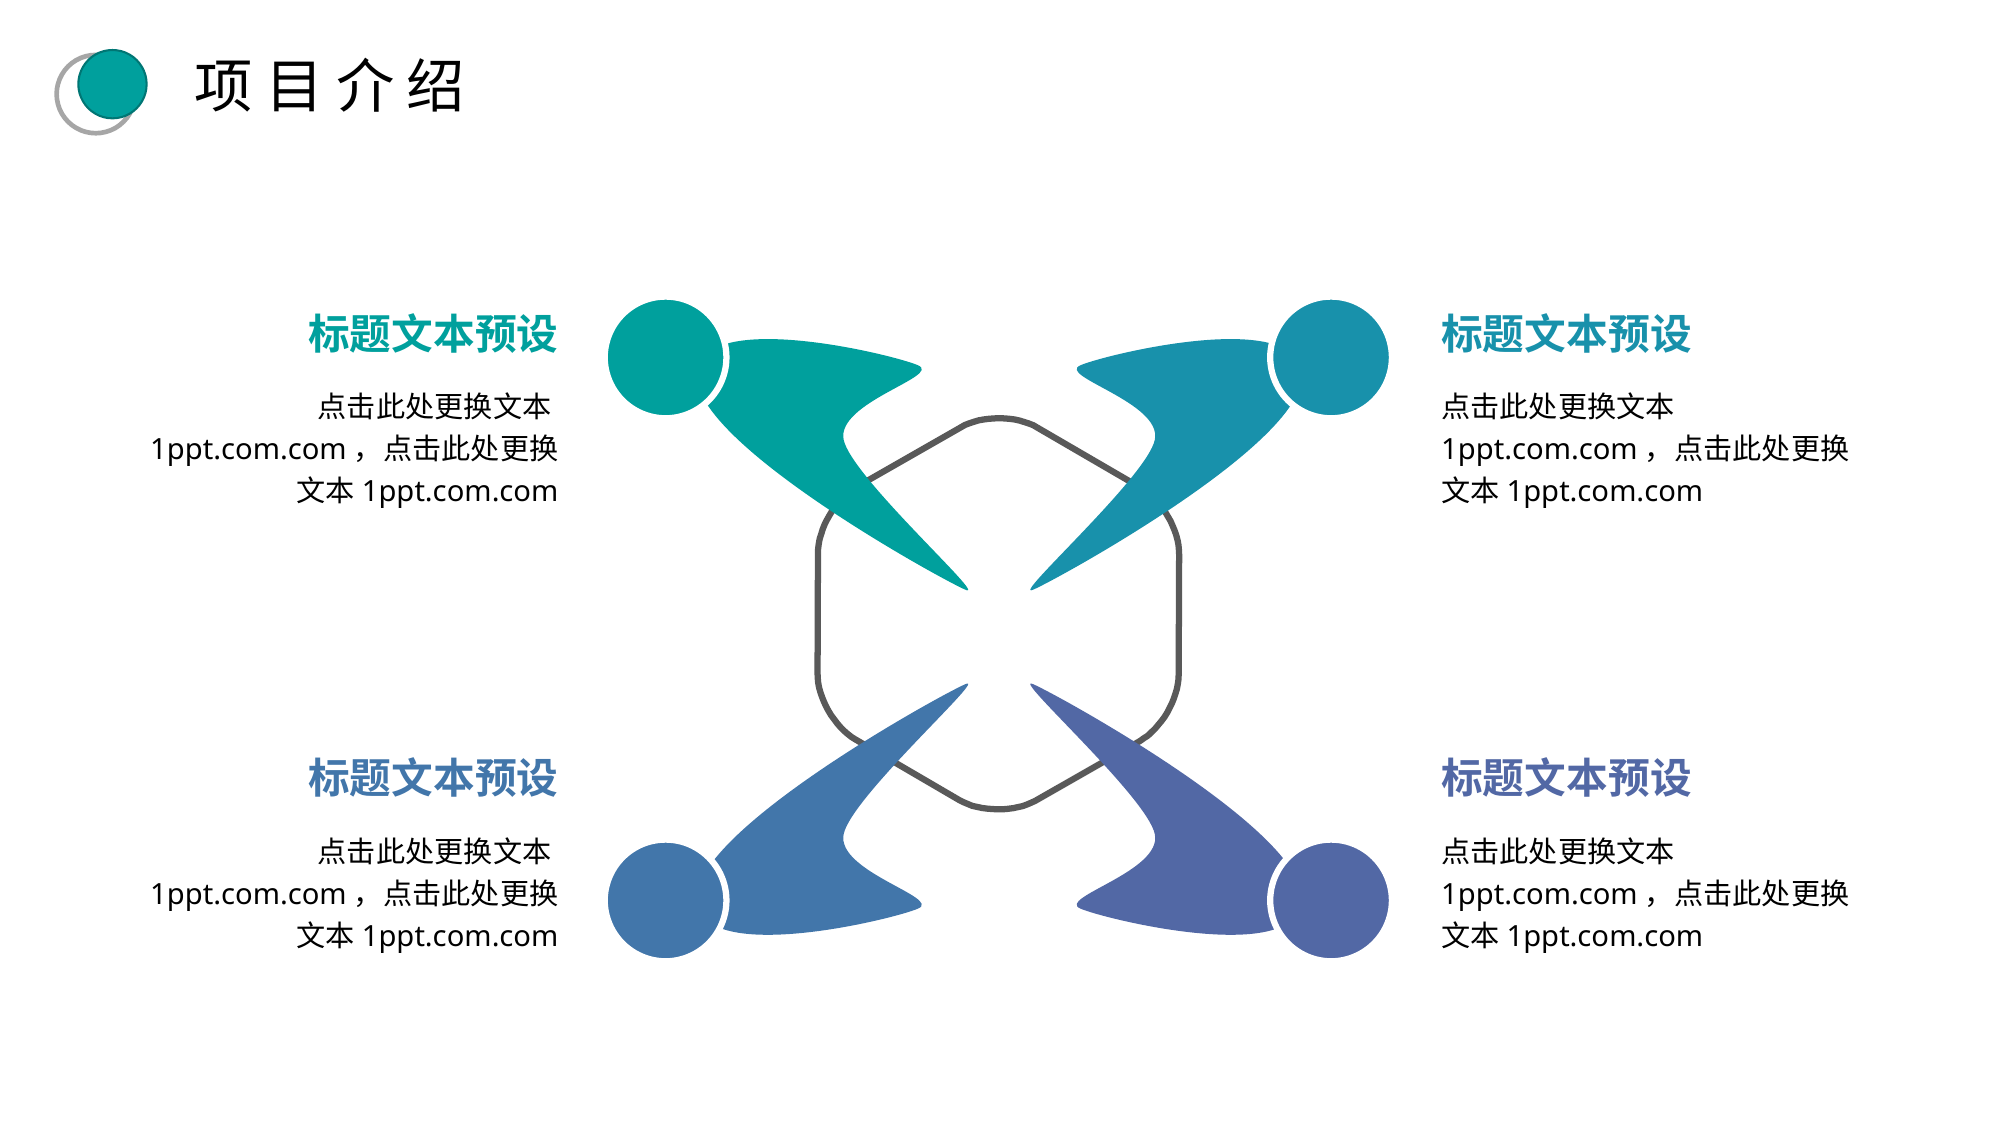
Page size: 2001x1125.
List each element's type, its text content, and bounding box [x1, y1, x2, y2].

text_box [130, 296, 1870, 962]
text_box 项目介绍 [179, 41, 604, 126]
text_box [56, 49, 147, 134]
